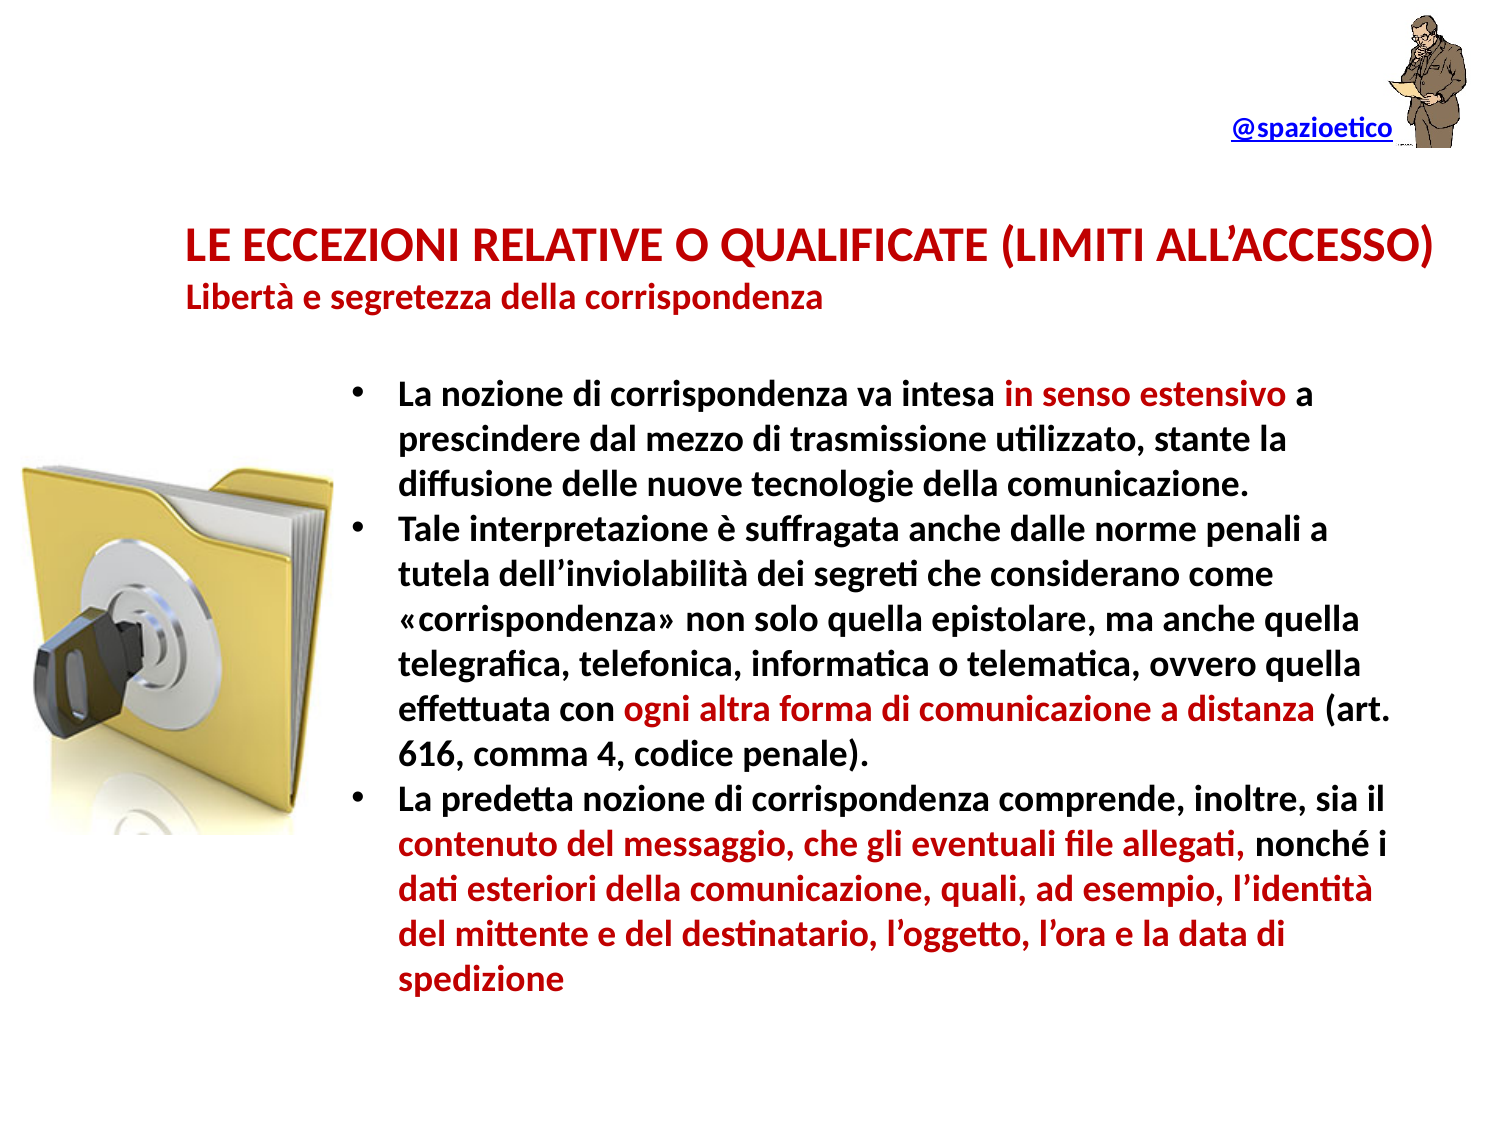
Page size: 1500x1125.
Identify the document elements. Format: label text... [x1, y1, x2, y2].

picture [1372, 7, 1488, 148]
picture [17, 444, 349, 836]
text_box LE ECCEZIONI RELATIVE O QUALIFICATE (LIMITI ALL’ACCESSO) Libertà e segretezza della corrispondenza [171, 204, 1483, 325]
text_box La nozione di corrispondenza va intesa in senso estensivo a prescindere dal mezzo di trasmissione utilizzato, stante la diffusione delle nuove tecnologie della comunicazione. Tale interpretazione è suffragata anche dalle norme penali a tutela dell’inviolabilità dei segreti che considerano come «corrispondenza» non solo quella epistolare, ma anche quella telegrafica, telefonica, informatica o telematica, ovvero quella effettuata con ogni altra forma di comunicazione a distanza (art. 616, comma 4, codice penale). La predetta nozione di corrispondenza comprende, inoltre, sia il contenuto del messaggio, che gli eventuali file allegati, nonché i dati esteriori della comunicazione, quali, ad esempio, l’identità del mittente e del destinatario, l’oggetto, l’ora e la data di spedizione [336, 361, 1435, 1007]
